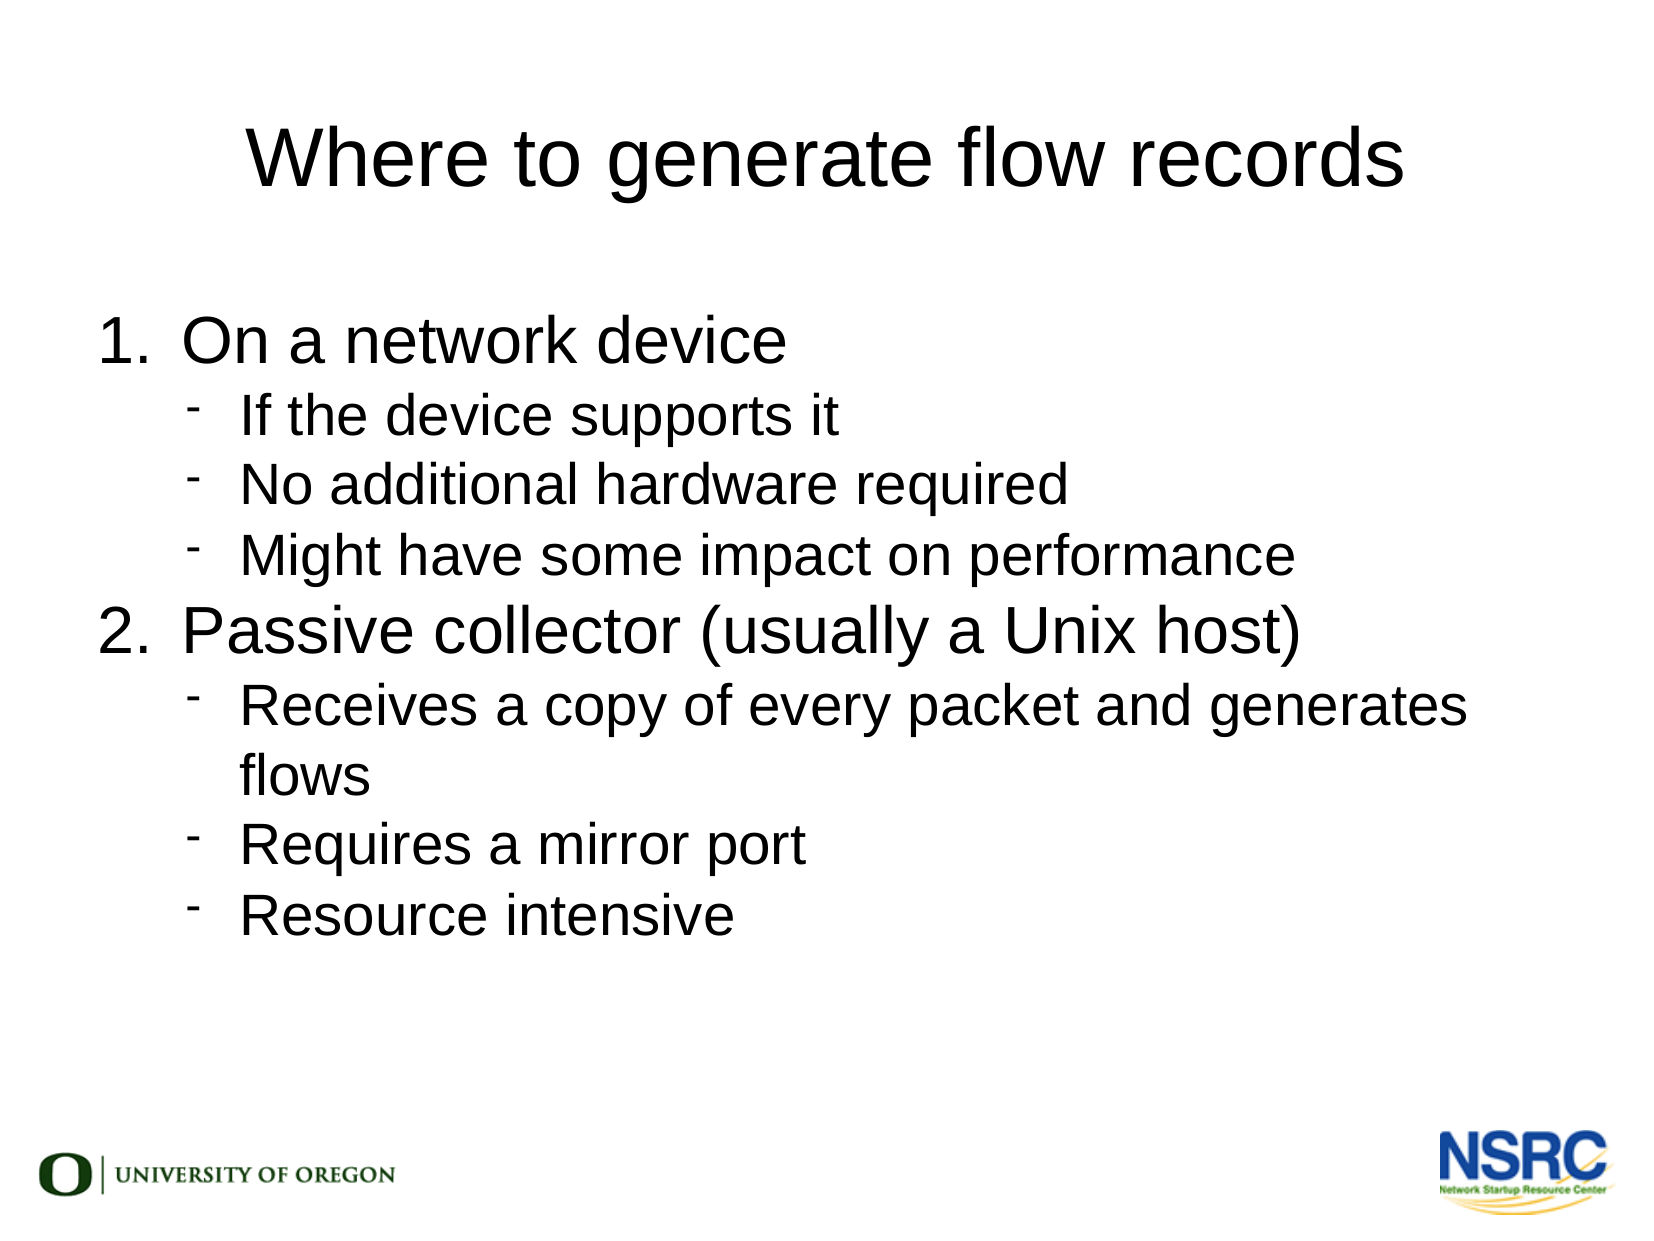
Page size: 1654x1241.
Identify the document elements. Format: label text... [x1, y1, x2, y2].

picture [1440, 1130, 1616, 1215]
text_box On a network device If the device supports it No additional hardware required Might have some impact on performance Passive collector (usually a Unix host) Receives a copy of every packet and generates flows Requires a mirror port Resource intensive [82, 289, 1571, 1108]
text_box Where to generate flow records [82, 49, 1571, 257]
picture [37, 1151, 397, 1198]
